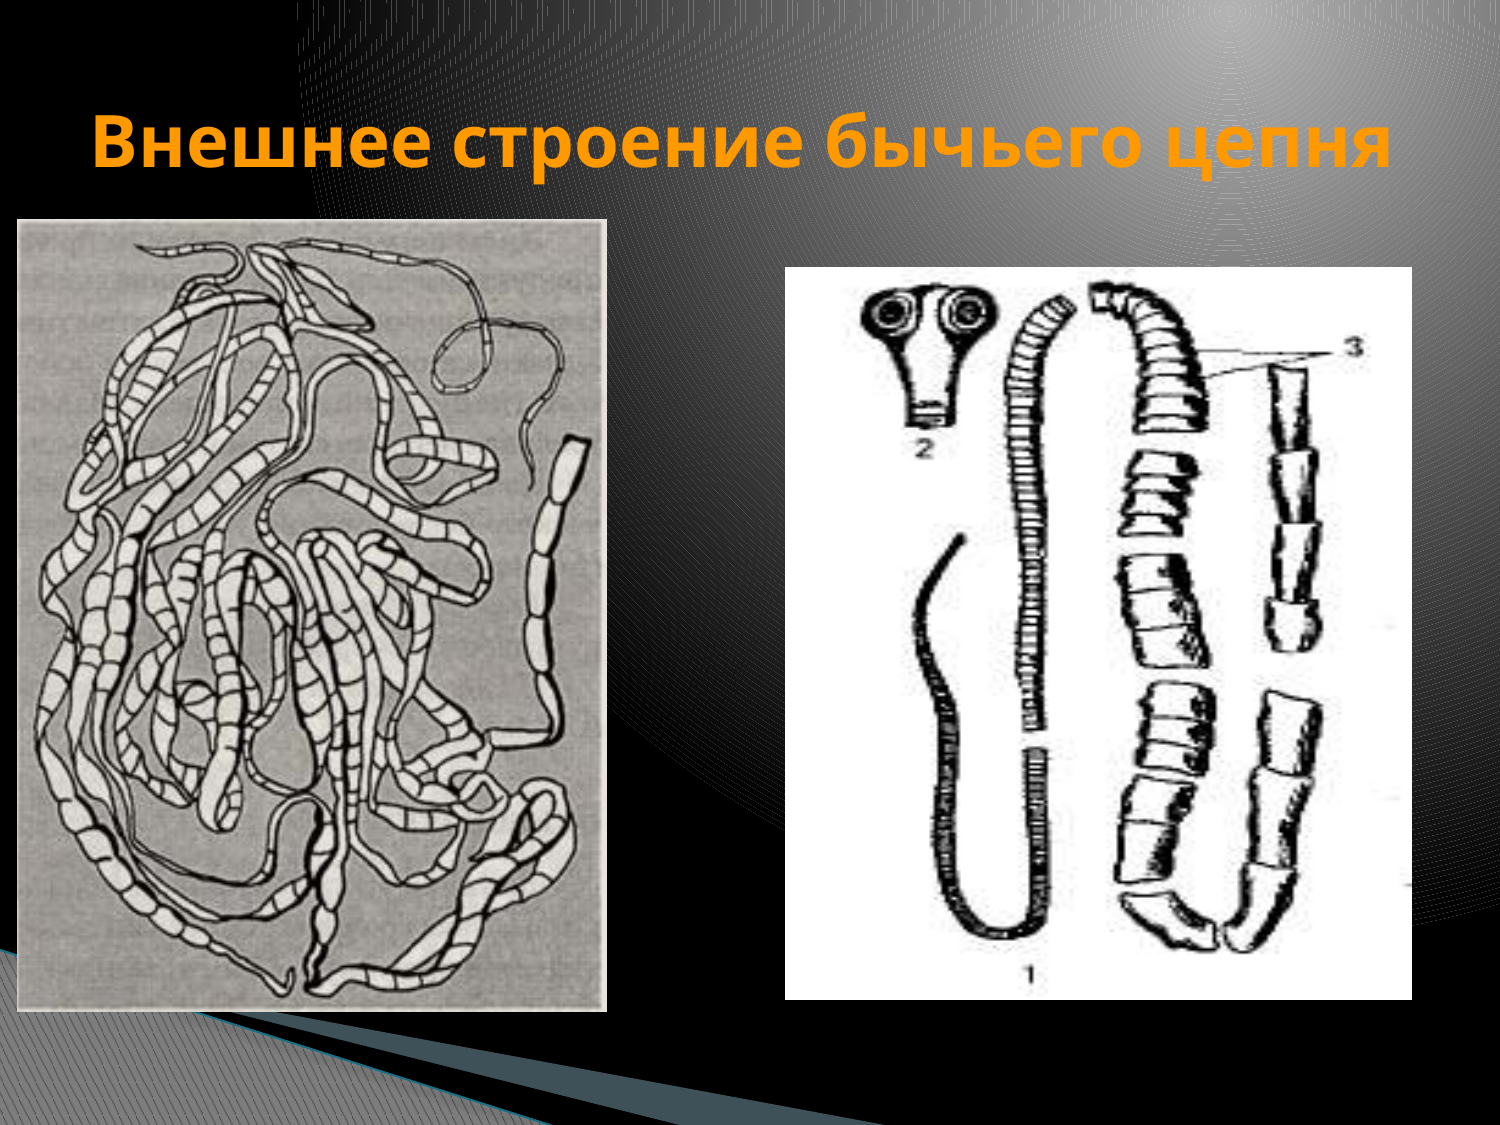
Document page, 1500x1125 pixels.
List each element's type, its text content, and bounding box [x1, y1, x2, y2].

title Внешнее строение бычьего цепня [75, 45, 1425, 233]
picture [0, 219, 607, 1125]
picture [785, 266, 1412, 1000]
